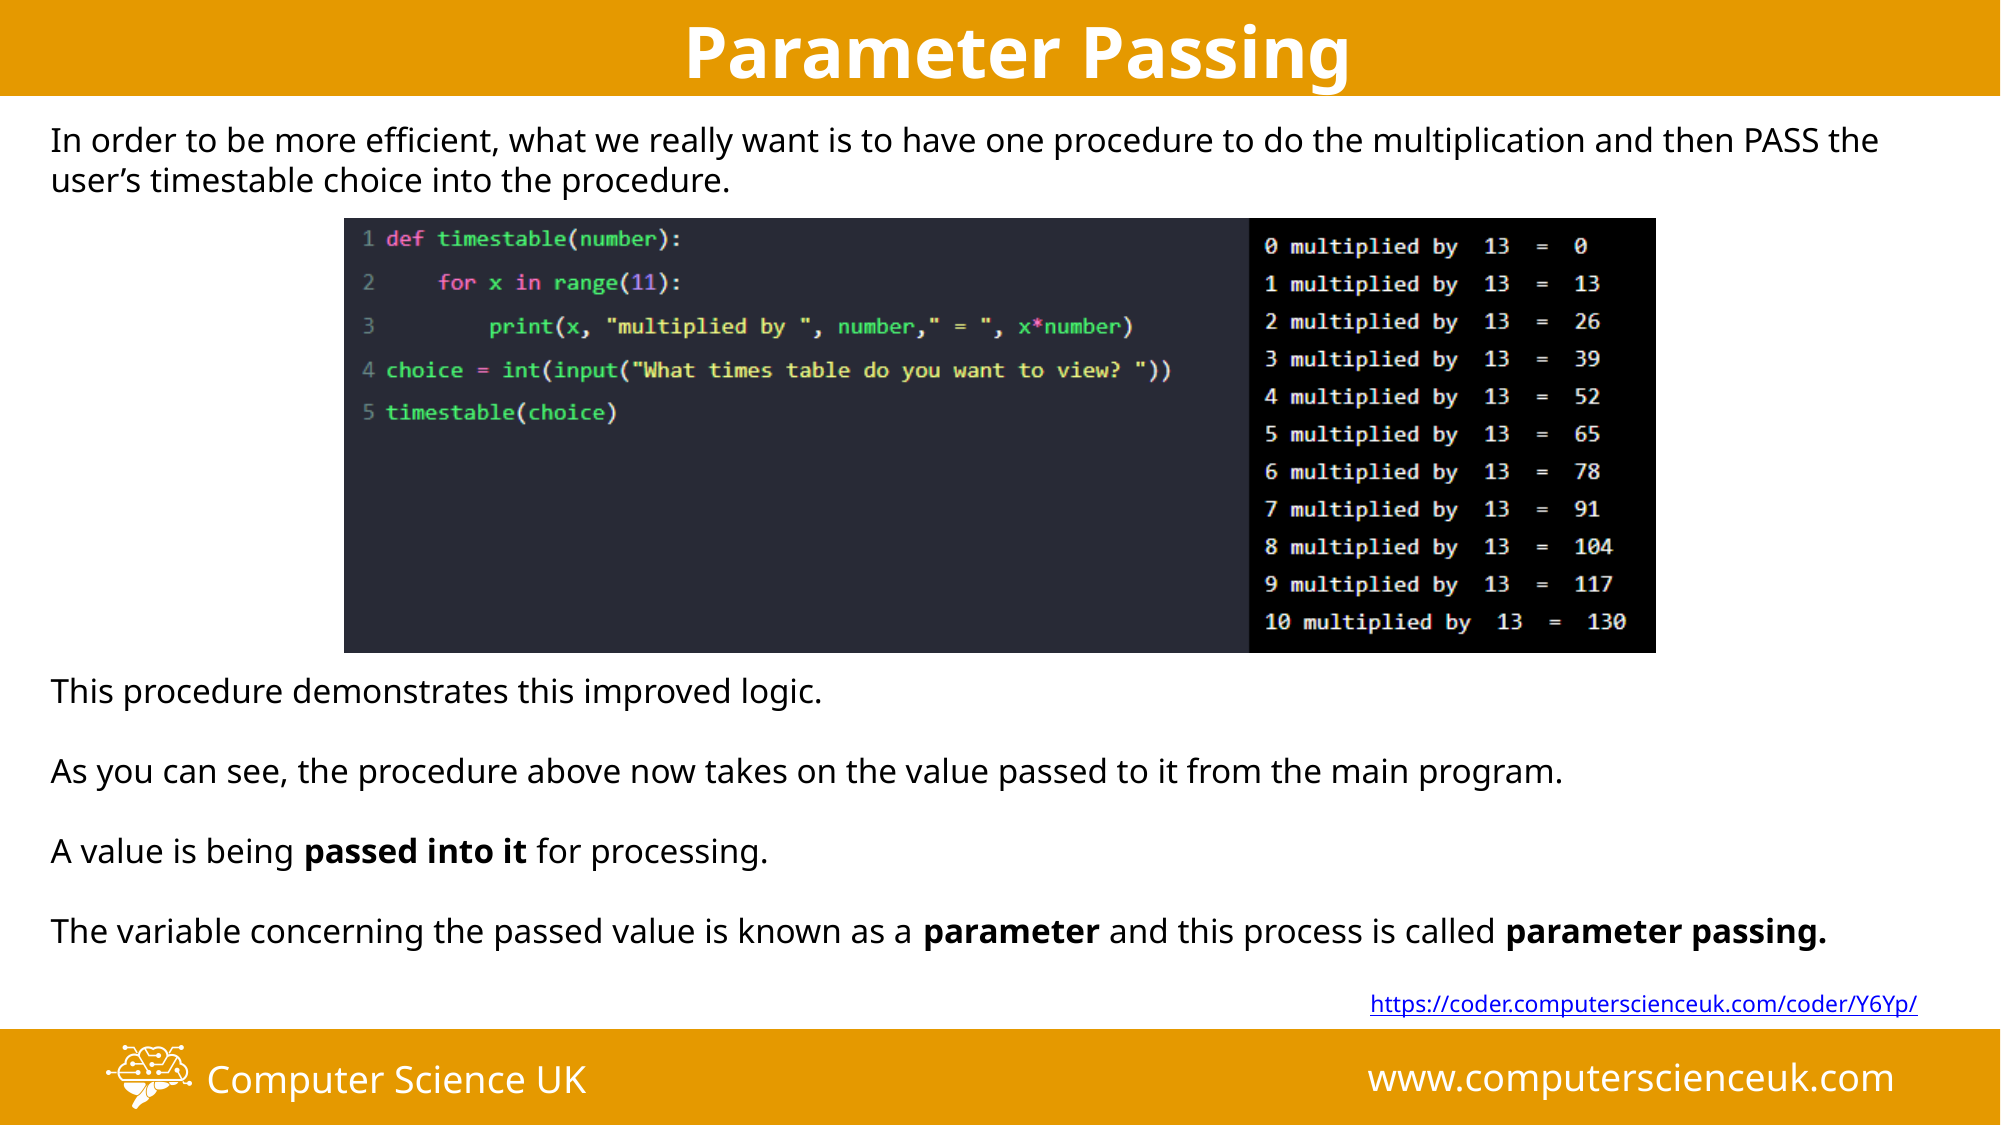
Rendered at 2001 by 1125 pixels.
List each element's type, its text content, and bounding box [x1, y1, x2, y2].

picture [106, 1045, 192, 1109]
text_box In order to be more efficient, what we really want is to have one procedure to do the multiplication and then PASS the user’s timestable choice into the procedure. [35, 111, 1972, 206]
title Parameter Passing [319, 0, 1717, 103]
text_box https://coder.computerscienceuk.com/coder/Y6Yp/ [1355, 982, 1934, 1029]
text_box This procedure demonstrates this improved logic. As you can see, the procedure above now takes on the value passed to it from the main program. A value is being passed into it for processing. The variable concerning the passed value is known as a parameter and this process is called parameter passing. [35, 663, 1946, 958]
picture [344, 217, 1656, 653]
